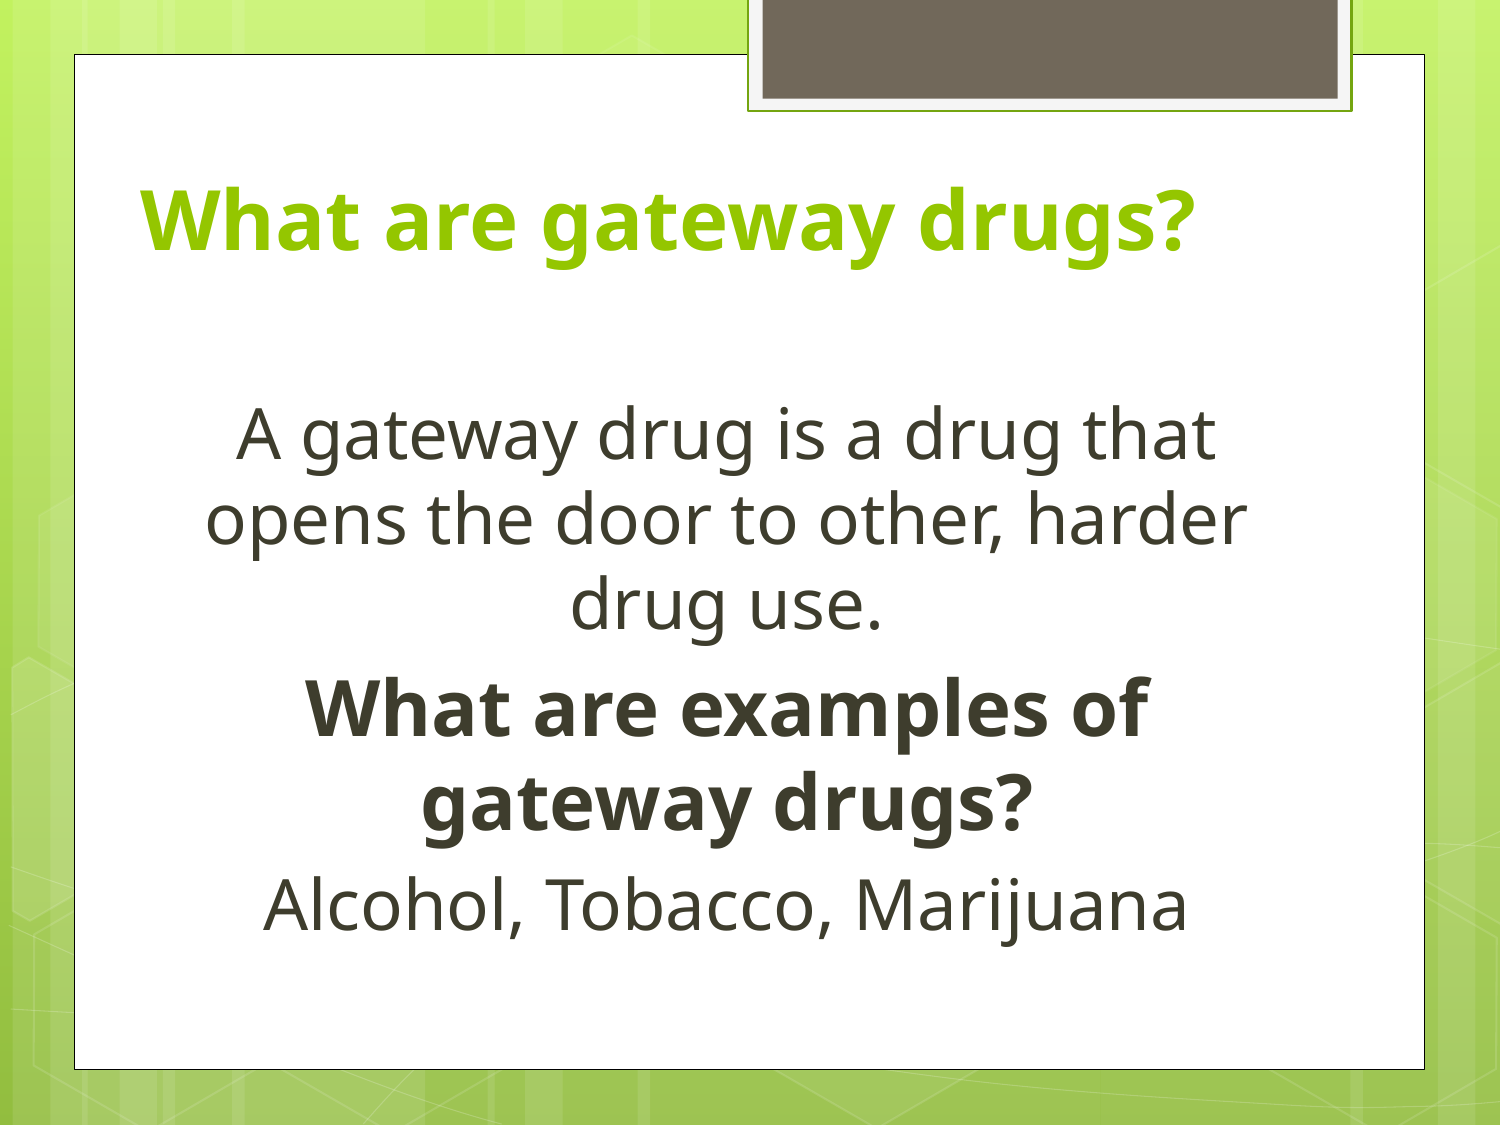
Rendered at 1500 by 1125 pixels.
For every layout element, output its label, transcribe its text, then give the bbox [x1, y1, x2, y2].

title What are gateway drugs? [125, 87, 1278, 275]
list A gateway drug is a drug that opens the door to other, harder drug use. What are examples of gateway drugs? Alcohol, Tobacco, Marijuana [171, 381, 1283, 957]
